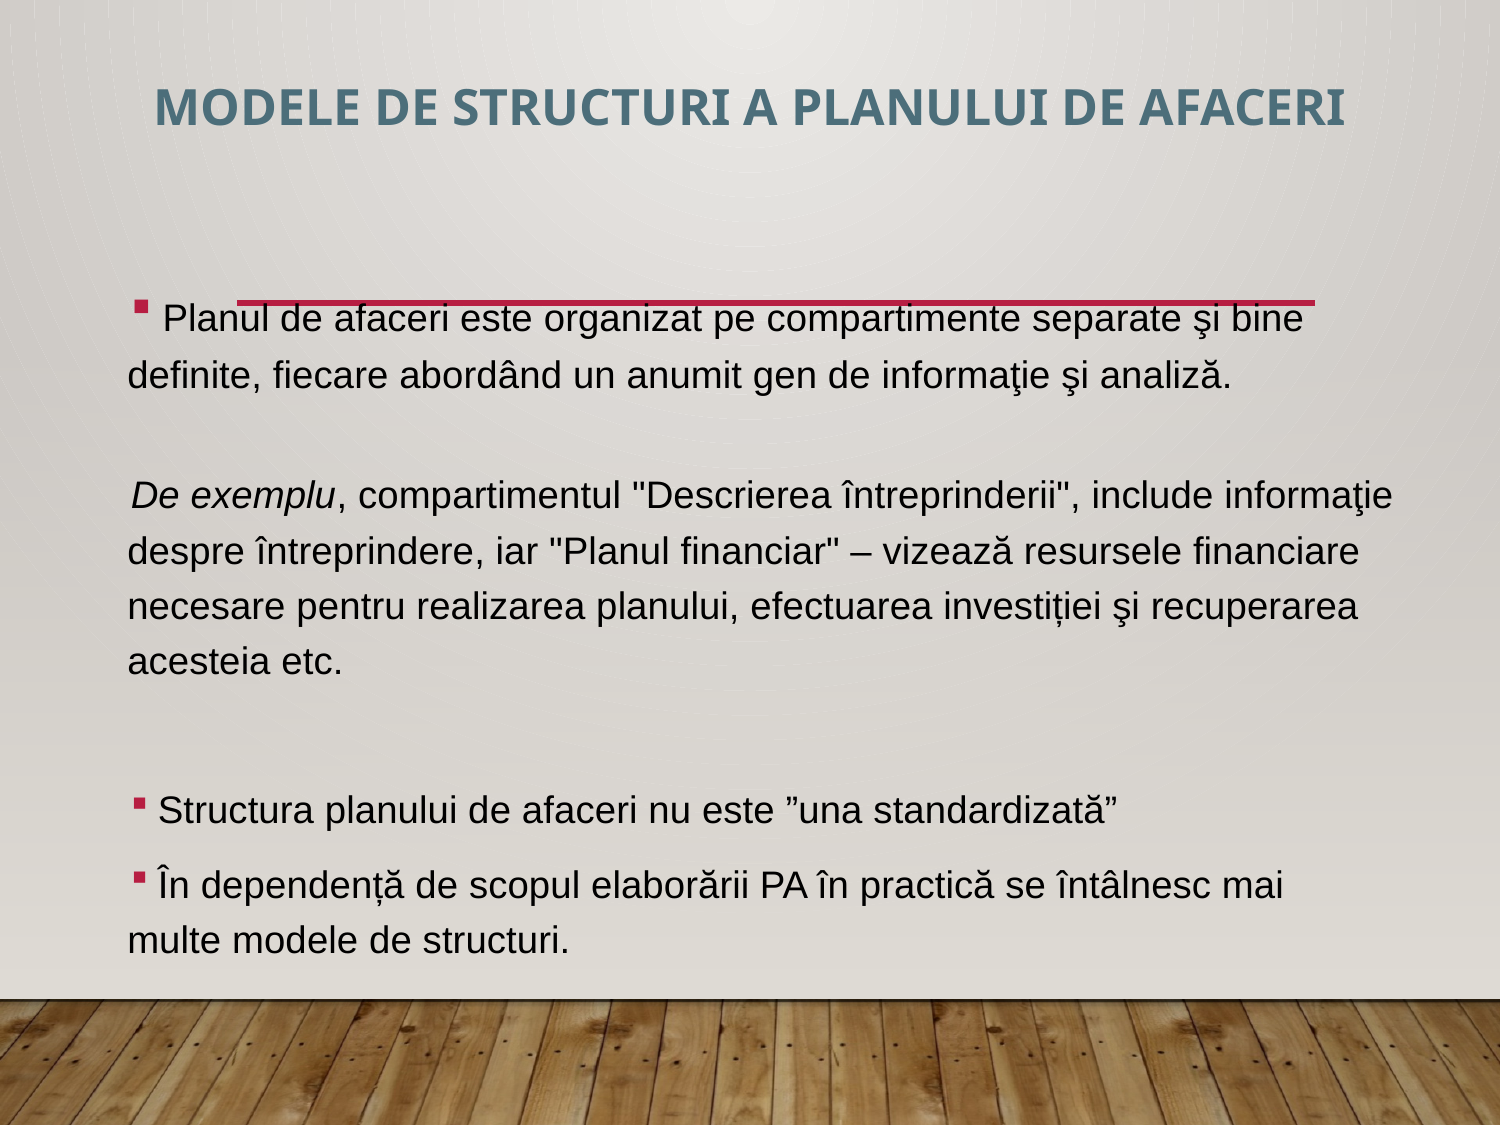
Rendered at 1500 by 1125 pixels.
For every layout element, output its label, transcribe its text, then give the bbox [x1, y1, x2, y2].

picture [0, 999, 1500, 1125]
title MODELE DE STRUCTURI A PLANULUI DE AFACERI [75, 75, 1425, 198]
list Planul de afaceri este organizat pe compartimente separate şi bine definite, fiecare abordând un anumit gen de informaţie şi analiză. De exemplu, compartimentul "Descrierea întreprinderii", include informaţie despre întreprindere, iar "Planul financiar" – vizează resursele financiare necesare pentru realizarea planului, efectuarea investiției şi recuperarea acesteia etc. Structura planului de afaceri nu este ”una standardizată” În dependență de scopul elaborării PA în practică se întâlnesc mai multe modele de structuri. [75, 224, 1425, 969]
